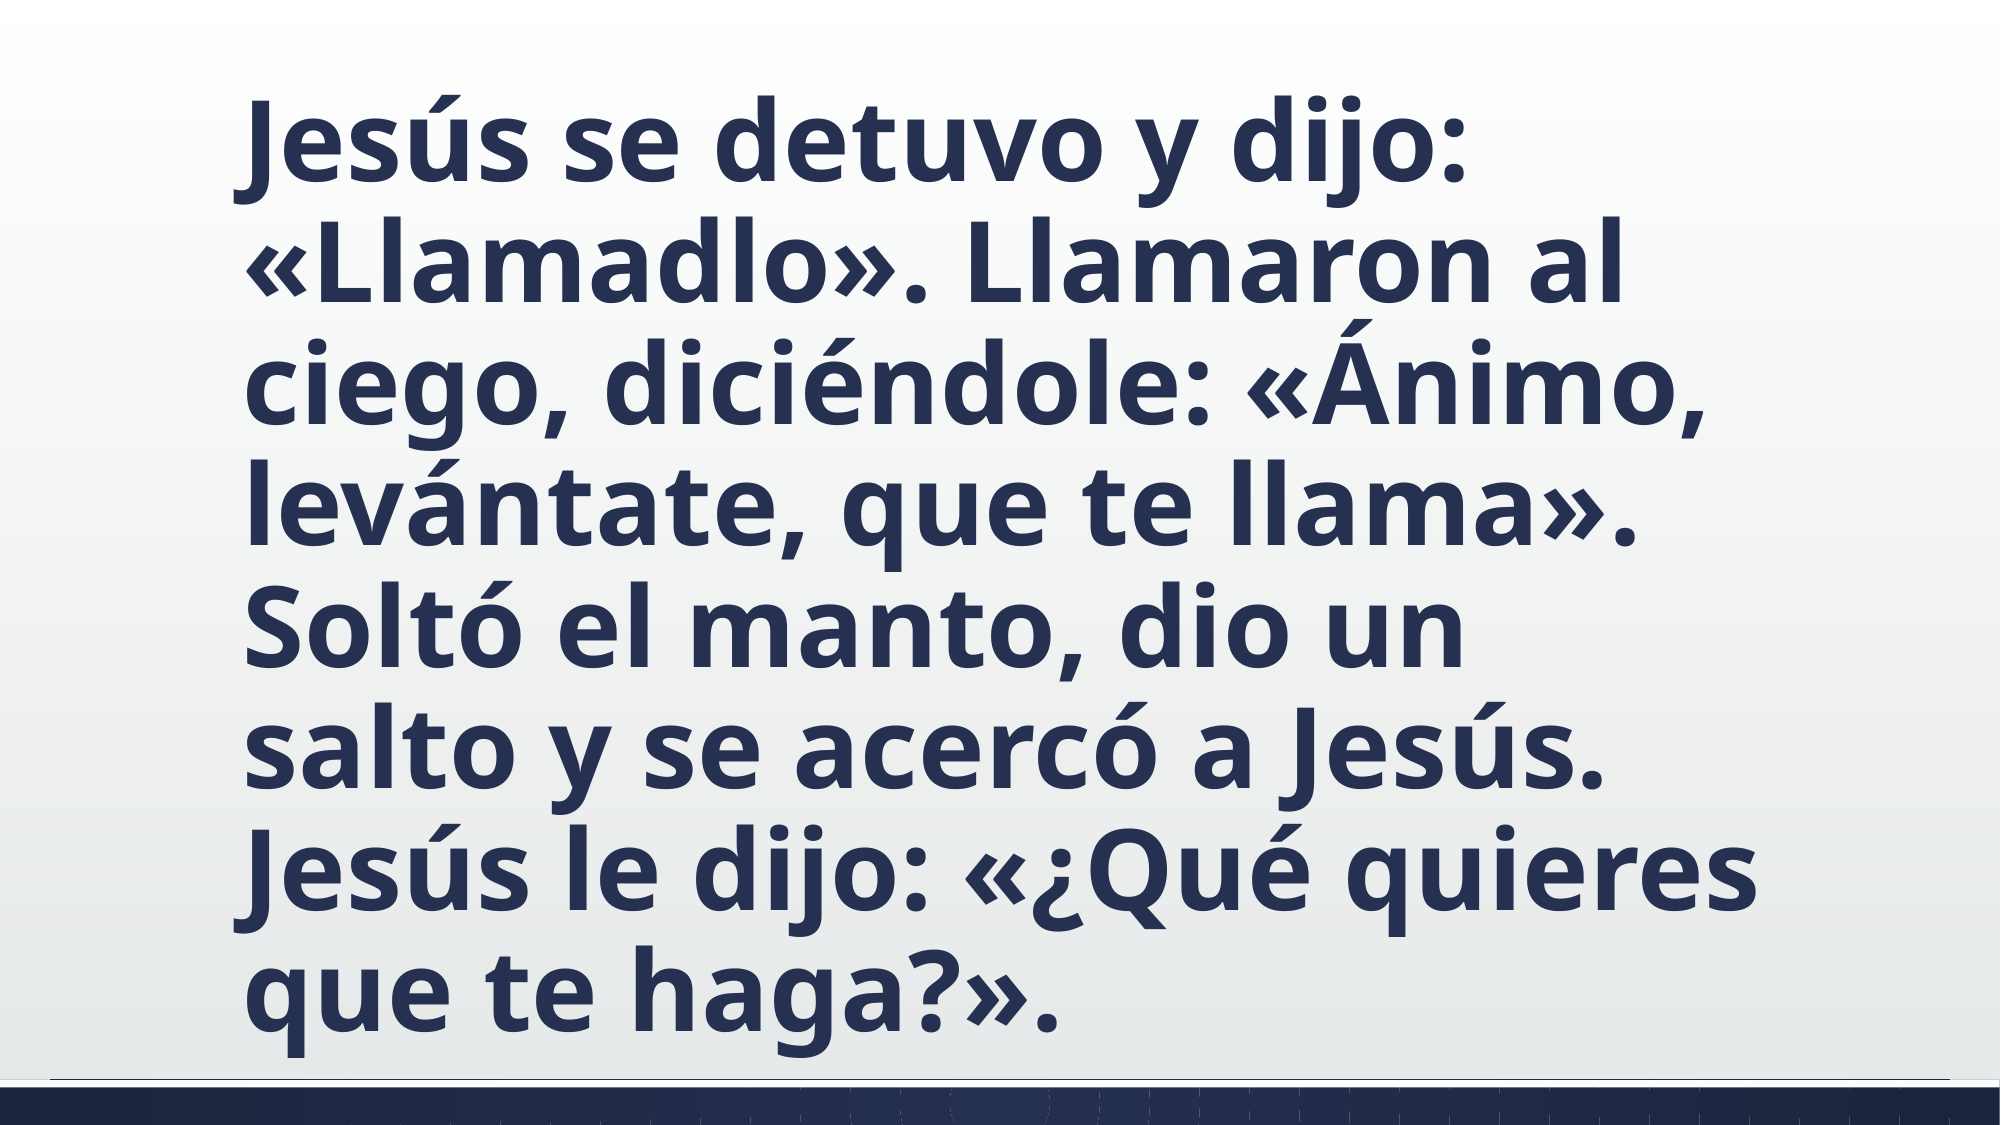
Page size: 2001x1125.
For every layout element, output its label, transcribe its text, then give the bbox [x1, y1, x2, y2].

list Jesús se detuvo y dijo: «Llamadlo». Llamaron al ciego, diciéndole: «Ánimo, levántate, que te llama». Soltó el manto, dio un salto y se acercó a Jesús. Jesús le dijo: «¿Qué quieres que te haga?». [219, 76, 1780, 990]
